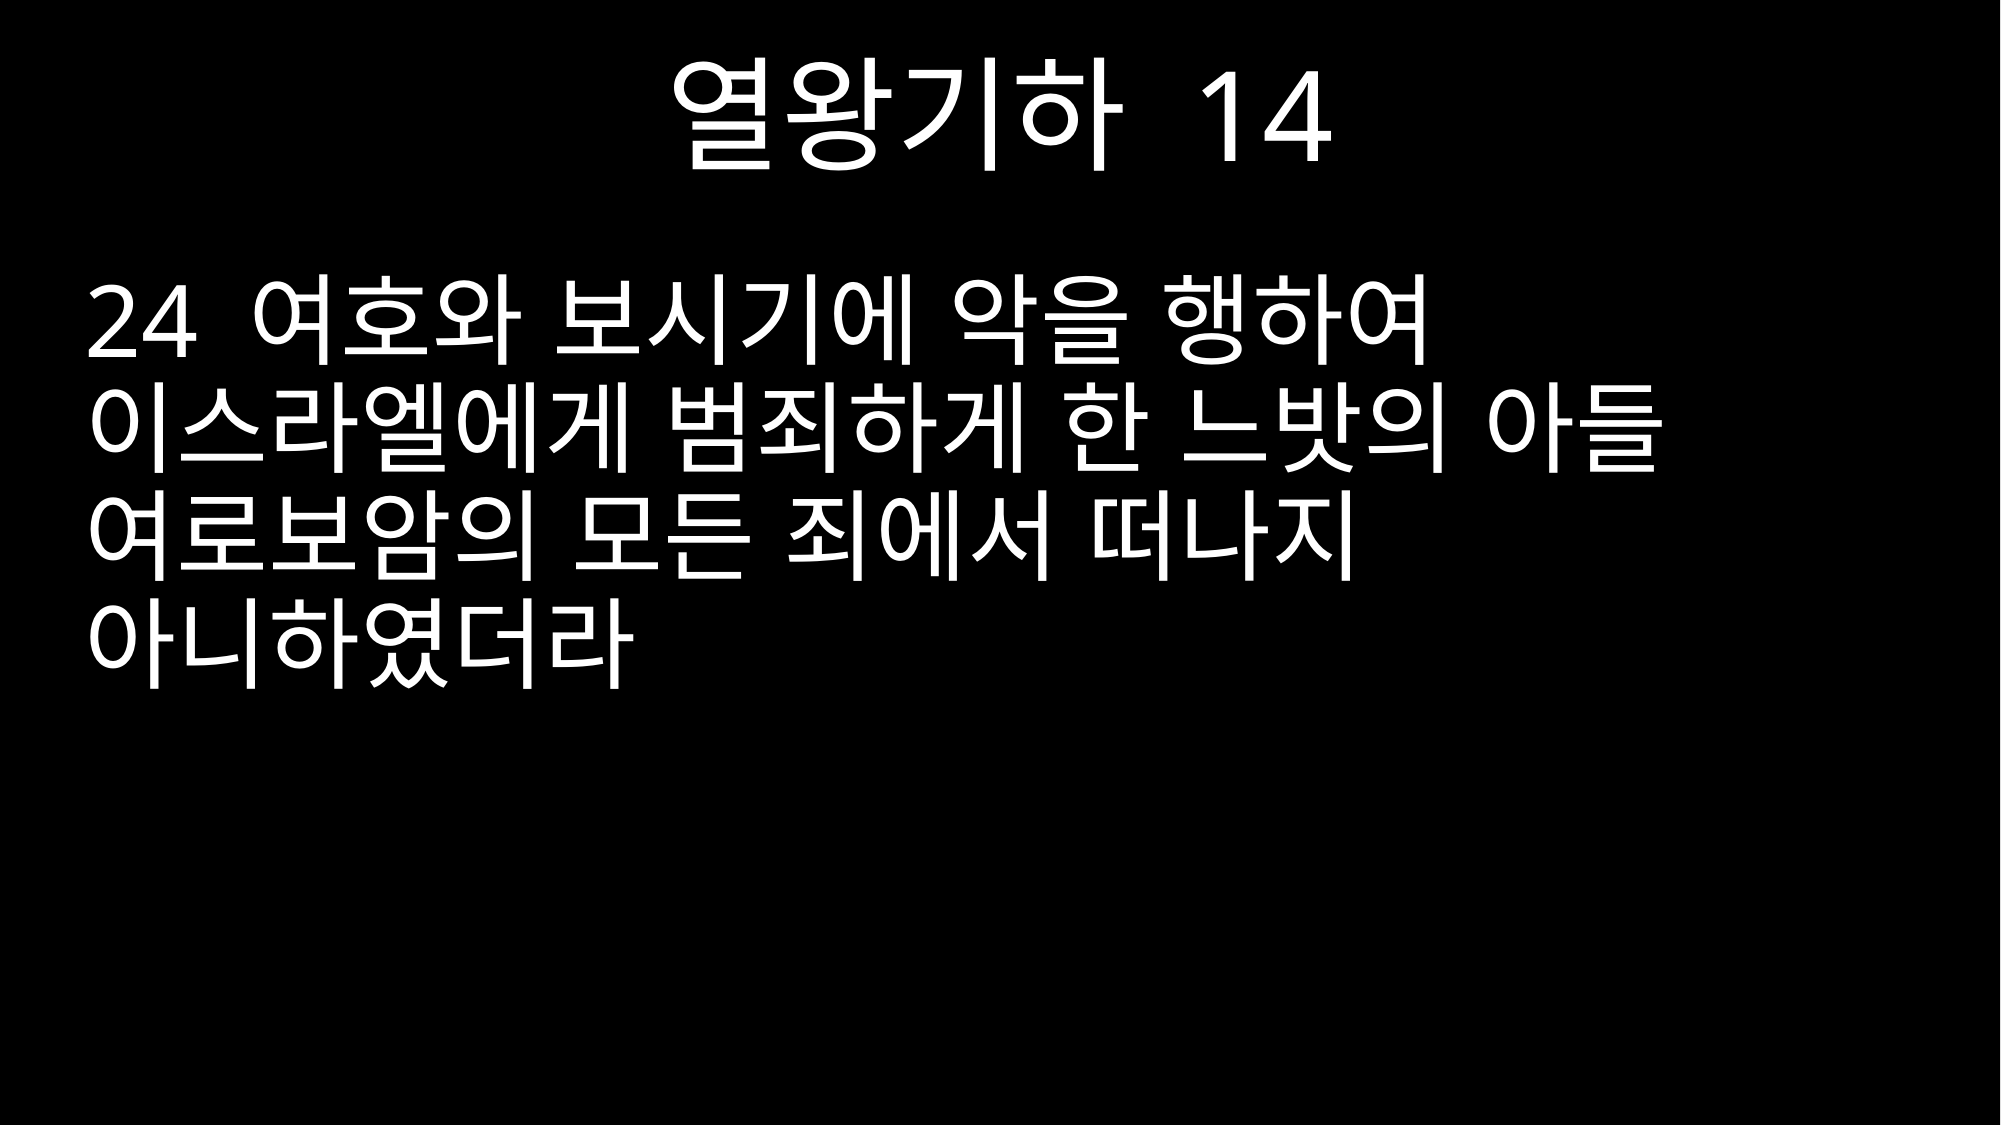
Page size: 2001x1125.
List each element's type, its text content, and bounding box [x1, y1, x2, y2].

picture [0, 0, 2001, 1125]
footer 열왕기하 14 [0, 32, 2000, 192]
list 24 여호와 보시기에 악을 행하여 이스라엘에게 범죄하게 한 느밧의 아들 여로보암의 모든 죄에서 떠나지 아니하였더라 [69, 263, 1953, 423]
